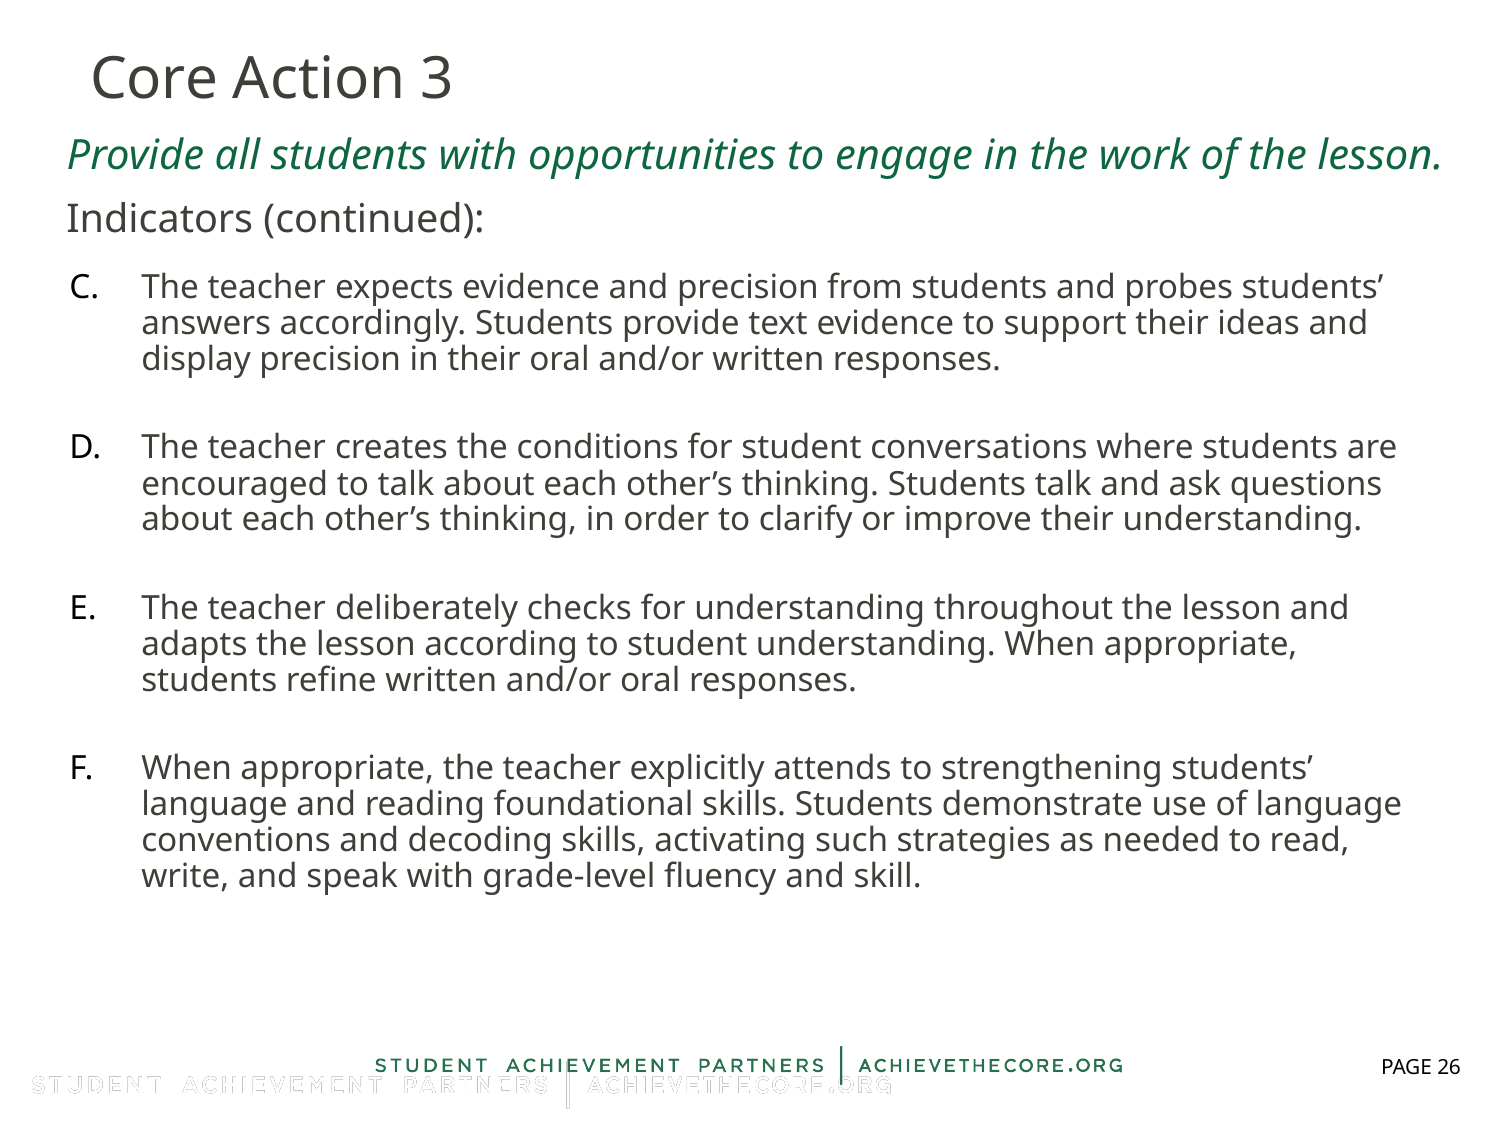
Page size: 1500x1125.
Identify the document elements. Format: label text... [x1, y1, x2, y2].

picture [12, 1046, 1122, 1112]
title Core Action 3 [75, 21, 1425, 126]
list Provide all students with opportunities to engage in the work of the lesson. Indicators (continued): The teacher expects evidence and precision from students and probes students’ answers accordingly. Students provide text evidence to support their ideas and display precision in their oral and/or written responses. The teacher creates the conditions for student conversations where students are encouraged to talk about each other’s thinking. Students talk and ask questions about each other’s thinking, in order to clarify or improve their understanding. The teacher deliberately checks for understanding throughout the lesson and adapts the lesson according to student understanding. When appropriate, students refine written and/or oral responses. When appropriate, the teacher explicitly attends to strengthening students’ language and reading foundational skills. Students demonstrate use of language conventions and decoding skills, activating such strategies as needed to read, write, and speak with grade-level fluency and skill. [51, 126, 1460, 997]
